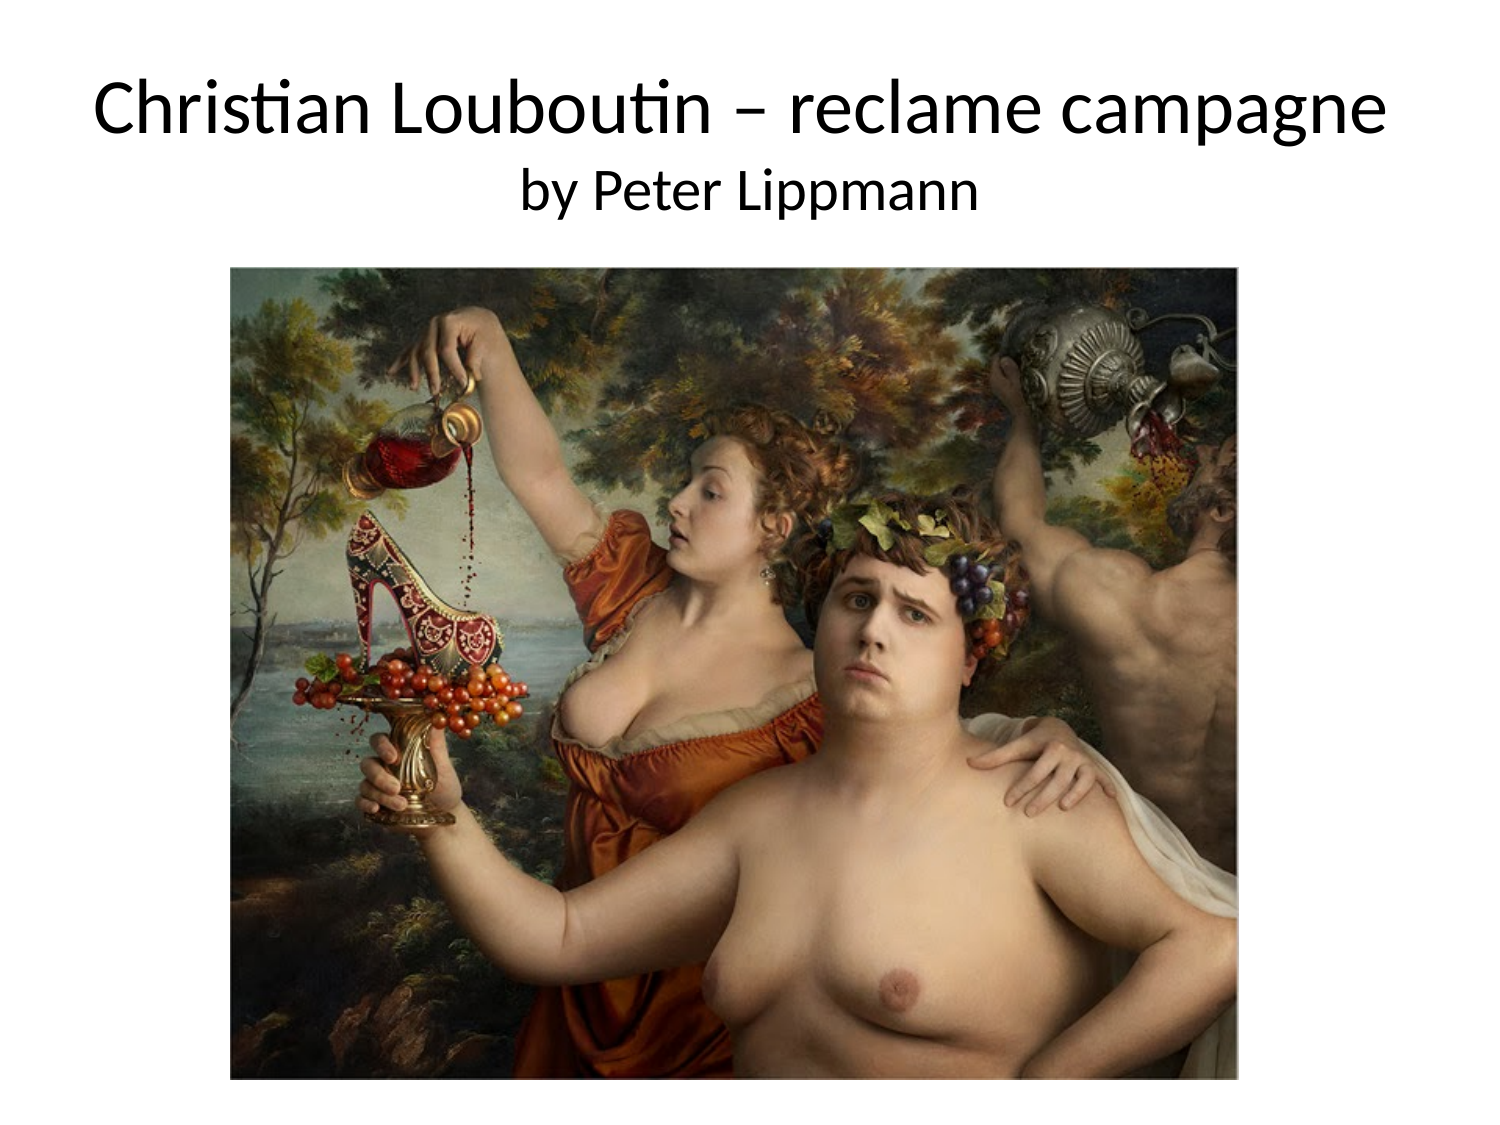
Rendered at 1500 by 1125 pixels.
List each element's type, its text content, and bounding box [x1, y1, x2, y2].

title Christian Louboutin – reclame campagne by Peter Lippmann [75, 45, 1425, 233]
picture [229, 266, 1239, 1080]
